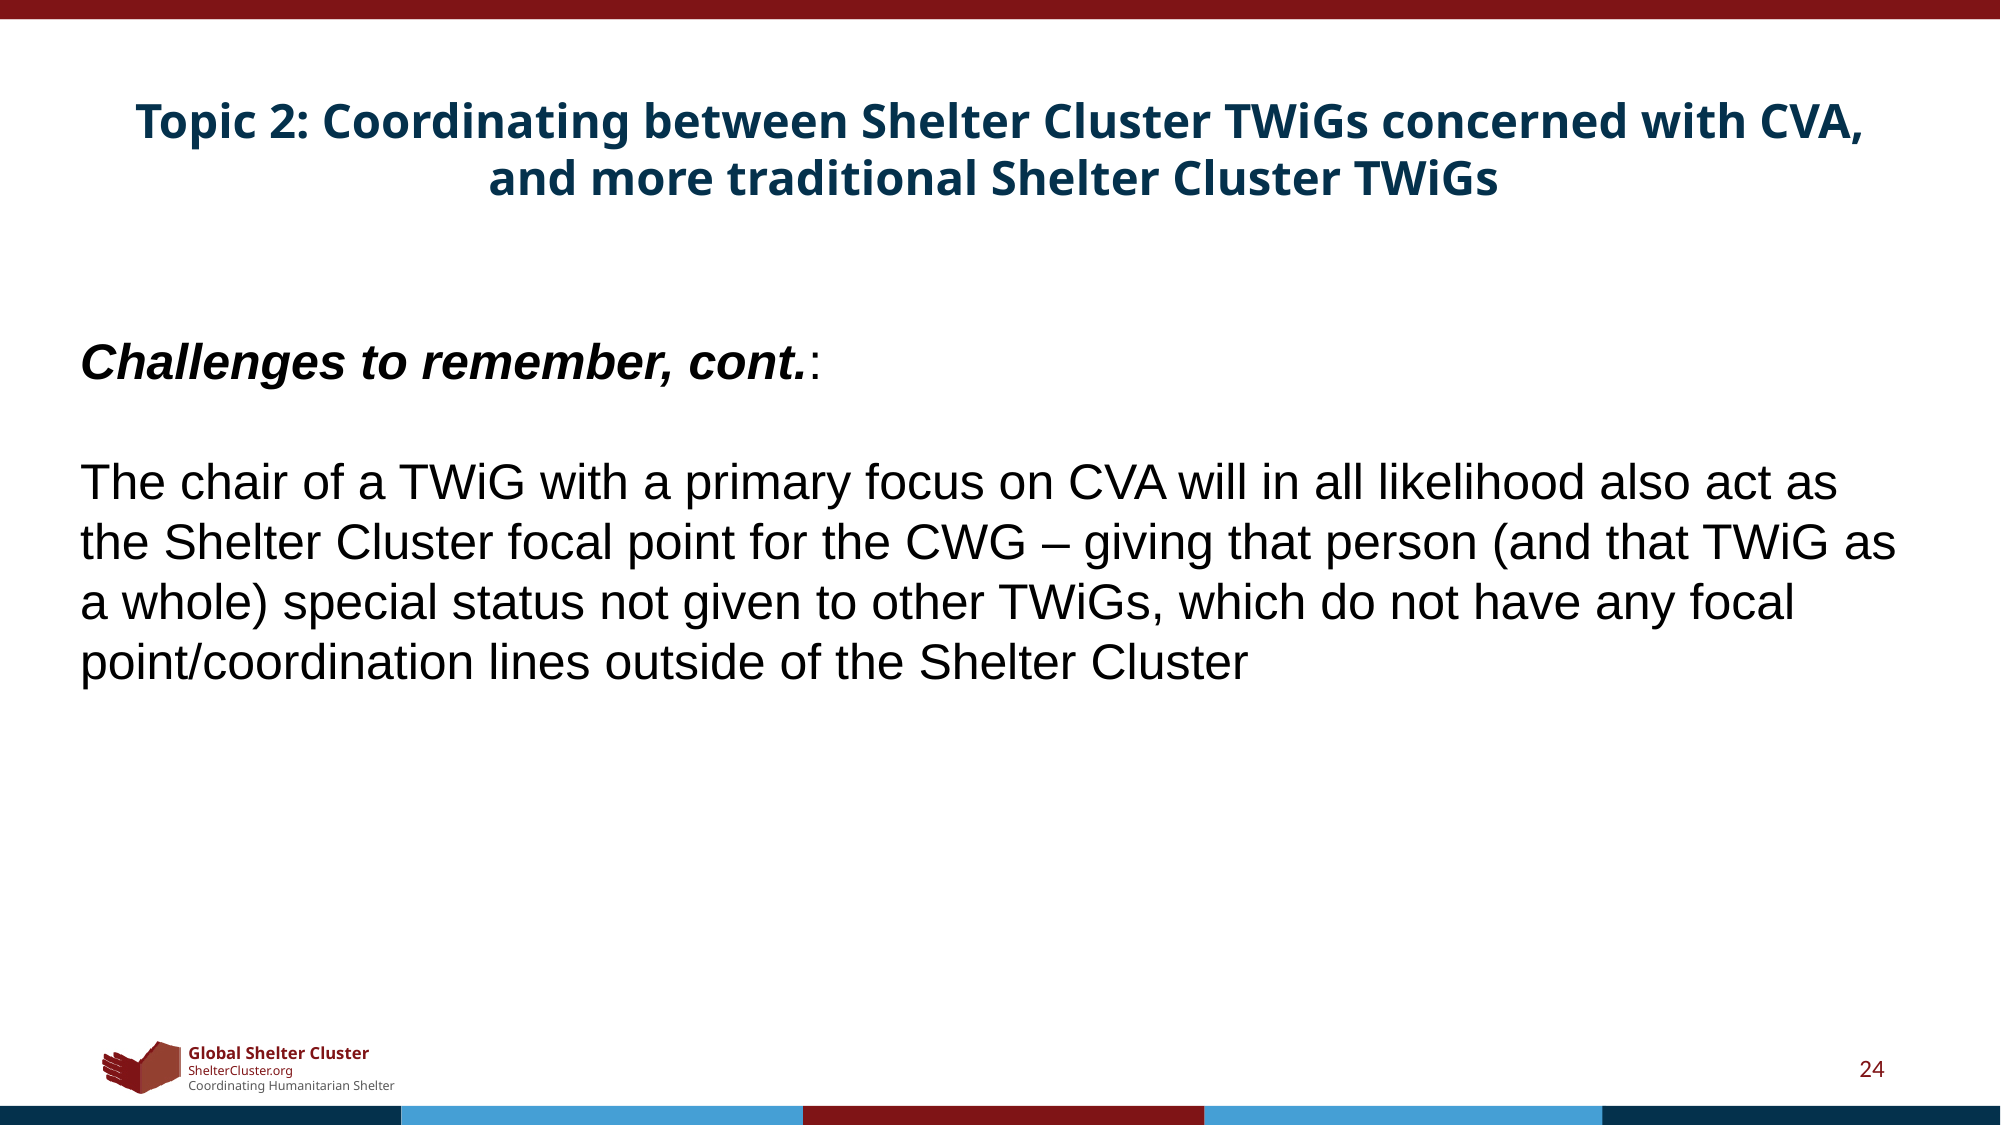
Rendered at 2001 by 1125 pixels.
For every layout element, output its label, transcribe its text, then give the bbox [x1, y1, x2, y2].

picture [102, 1041, 181, 1094]
slide_number 24 [1433, 1037, 1900, 1098]
title Topic 2: Coordinating between Shelter Cluster TWiGs concerned with CVA, and more traditional Shelter Cluster TWiGs [99, 82, 1900, 271]
text_box Challenges to remember, cont.: The chair of a TWiG with a primary focus on CVA will in all likelihood also act as the Shelter Cluster focal point for the CWG – giving that person (and that TWiG as a whole) special status not given to other TWiGs, which do not have any focal point/coordination lines outside of the Shelter Cluster [65, 321, 1935, 797]
